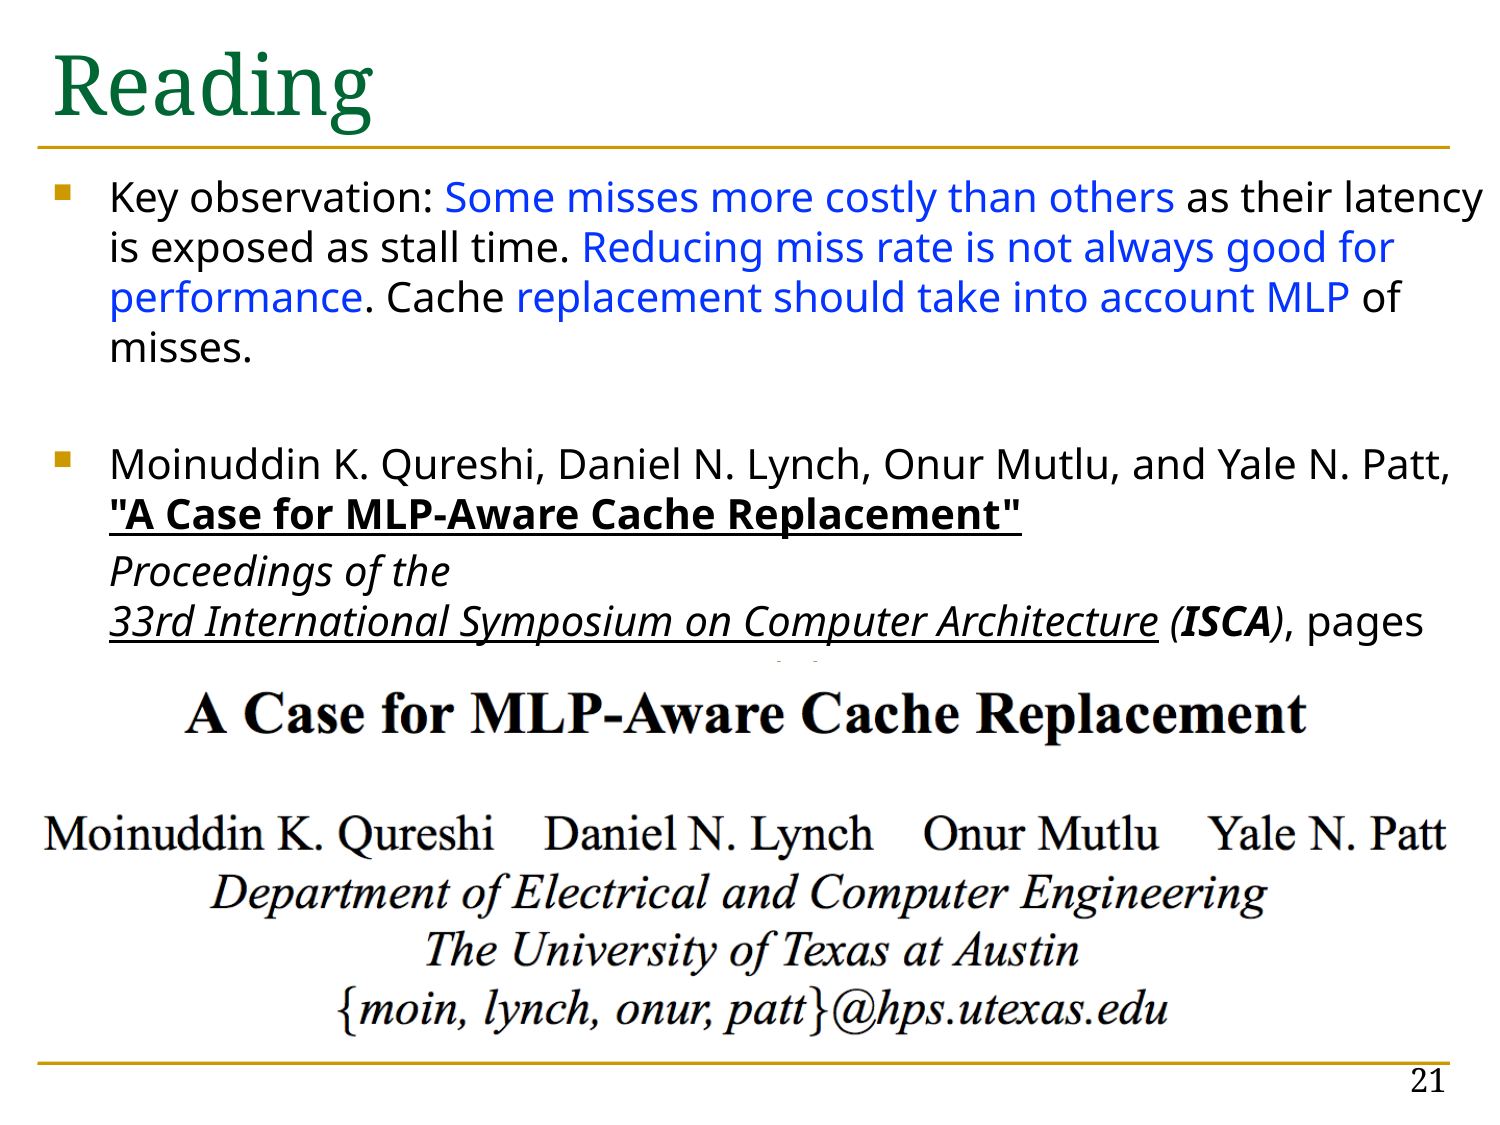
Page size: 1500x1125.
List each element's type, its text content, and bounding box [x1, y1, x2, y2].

picture [25, 662, 1475, 1051]
slide_number 21 [1111, 1059, 1462, 1112]
list Key observation: Some misses more costly than others as their latency is exposed as stall time. Reducing miss rate is not always good for performance. Cache replacement should take into account MLP of misses. Moinuddin K. Qureshi, Daniel N. Lynch, Onur Mutlu, and Yale N. Patt, "A Case for MLP-Aware Cache Replacement" Proceedings of the 33rd International Symposium on Computer Architecture (ISCA), pages 167-177, Boston, MA, June 2006. Slides (ppt) [37, 163, 1500, 1016]
title Reading [37, 24, 1450, 163]
